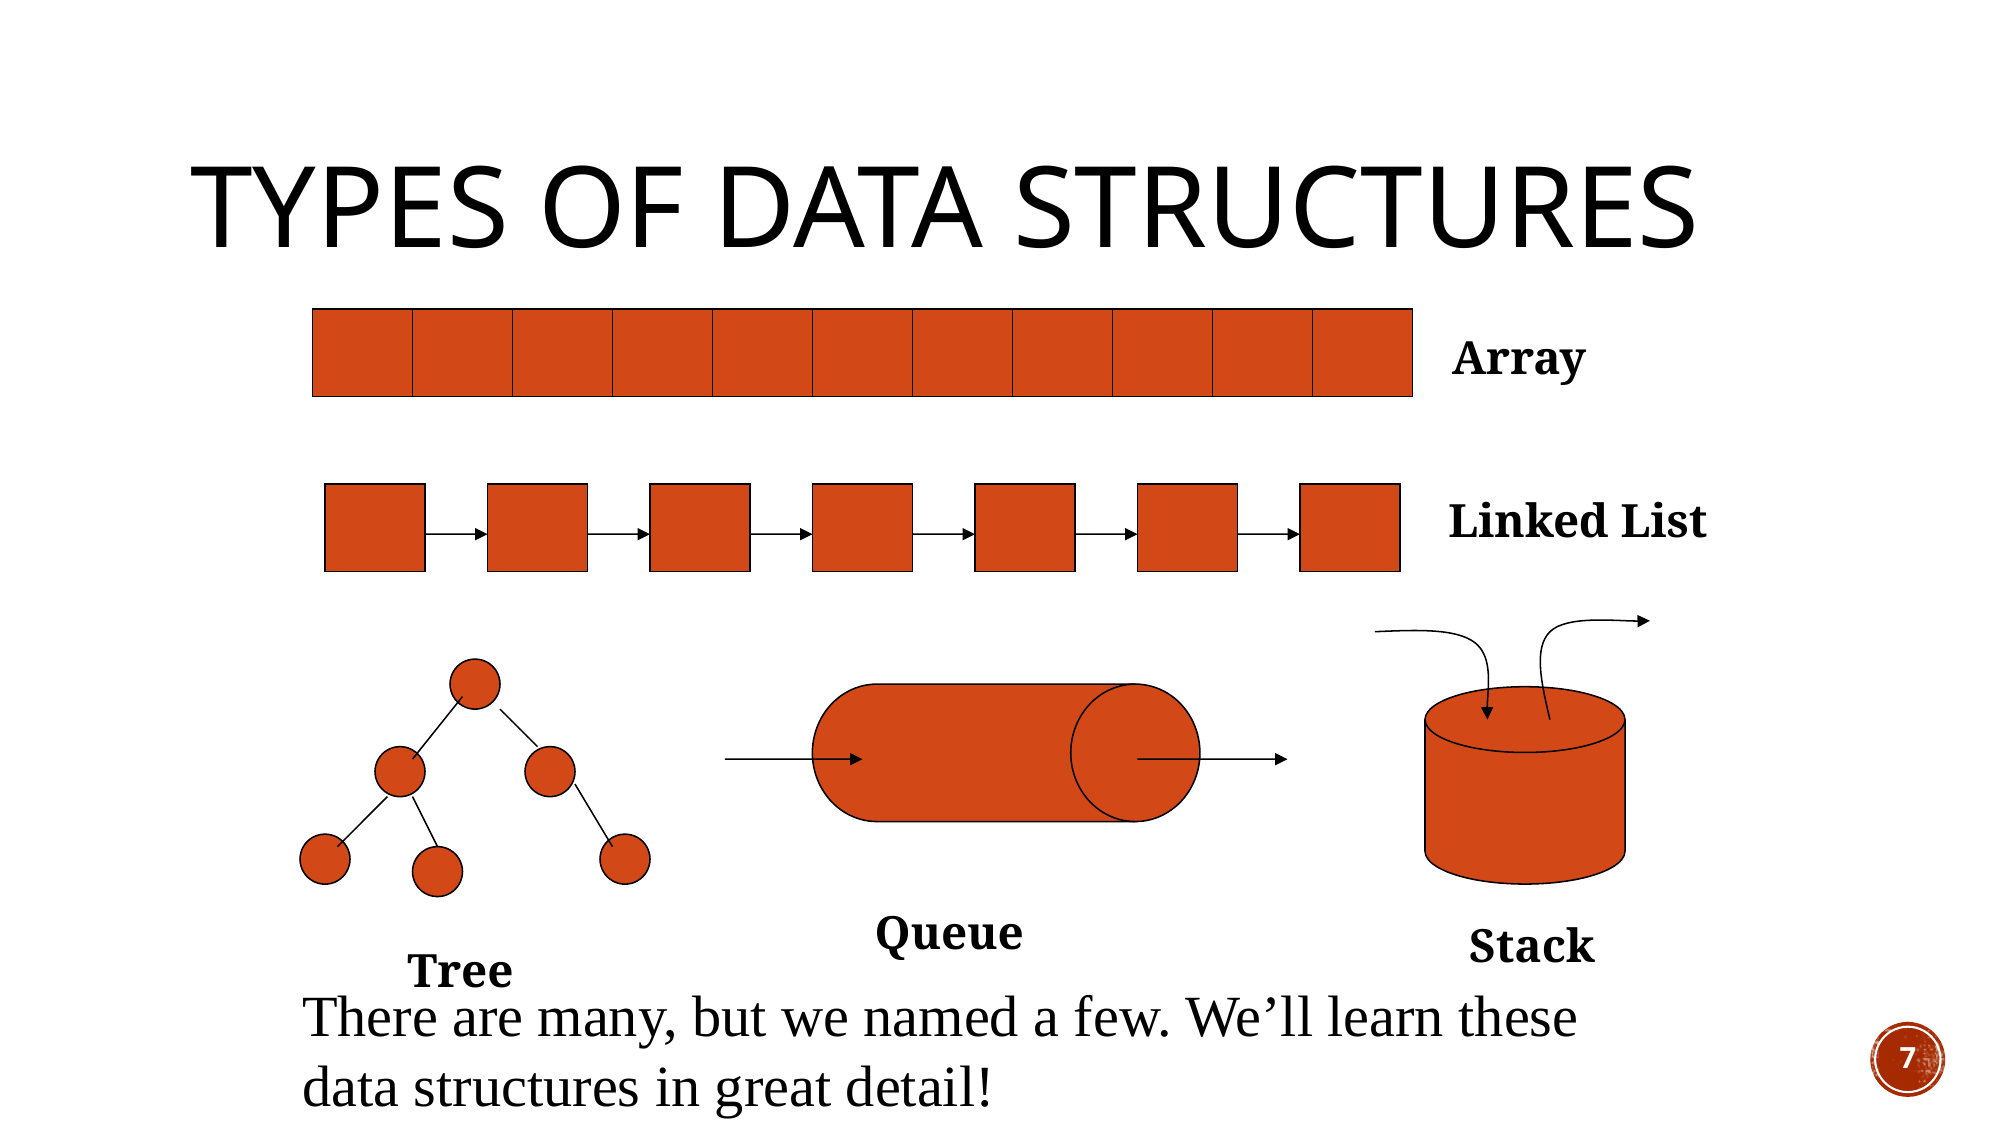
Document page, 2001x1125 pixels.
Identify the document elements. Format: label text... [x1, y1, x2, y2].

text_box Queue [859, 896, 1039, 967]
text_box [303, 662, 647, 894]
slide_number 7 [1855, 1028, 1961, 1089]
text_box Tree [392, 934, 529, 970]
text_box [316, 313, 1410, 393]
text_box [727, 686, 1287, 821]
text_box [329, 488, 1397, 569]
text_box There are many, but we named a few. We’ll learn these data structures in great detail! [287, 970, 1697, 1125]
text_box Linked List [1433, 484, 1723, 554]
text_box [1378, 618, 1648, 881]
title Types of data structures [175, 79, 1826, 344]
text_box Array [1437, 321, 1602, 392]
text_box Stack [1454, 909, 1610, 970]
